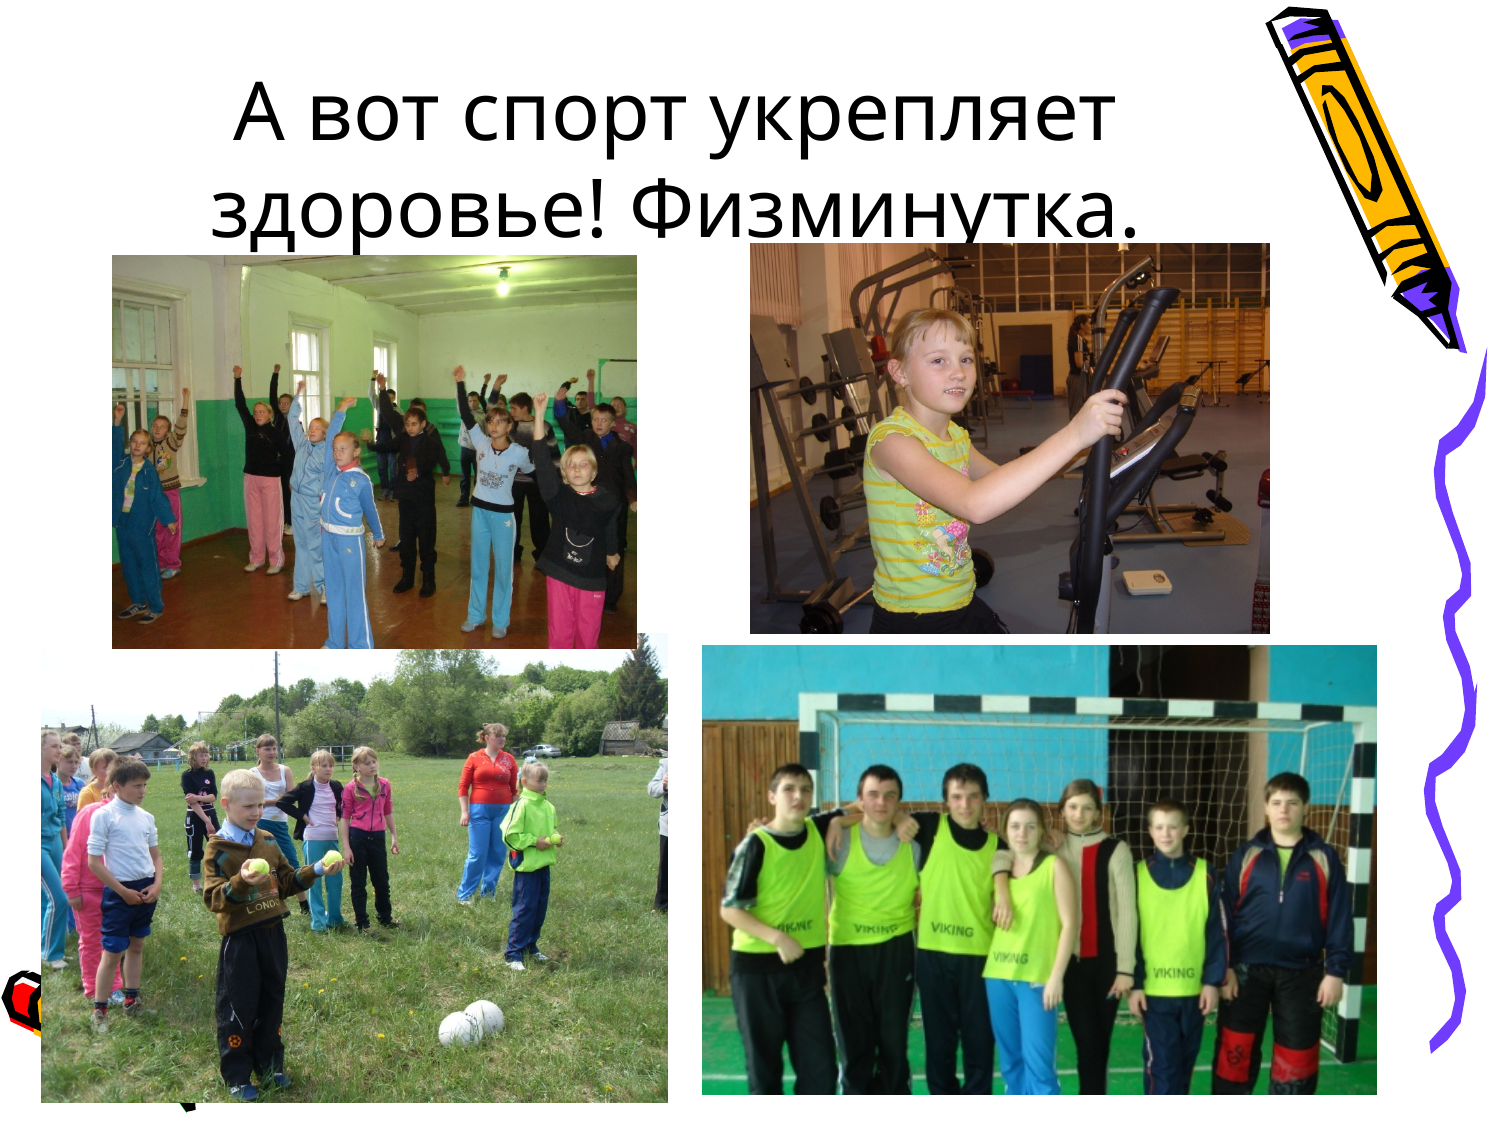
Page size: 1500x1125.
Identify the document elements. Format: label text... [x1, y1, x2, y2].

title А вот спорт укрепляет здоровье! Физминутка. [112, 24, 1240, 288]
picture [702, 645, 1377, 1095]
picture [40, 255, 668, 1104]
picture [749, 243, 1270, 634]
